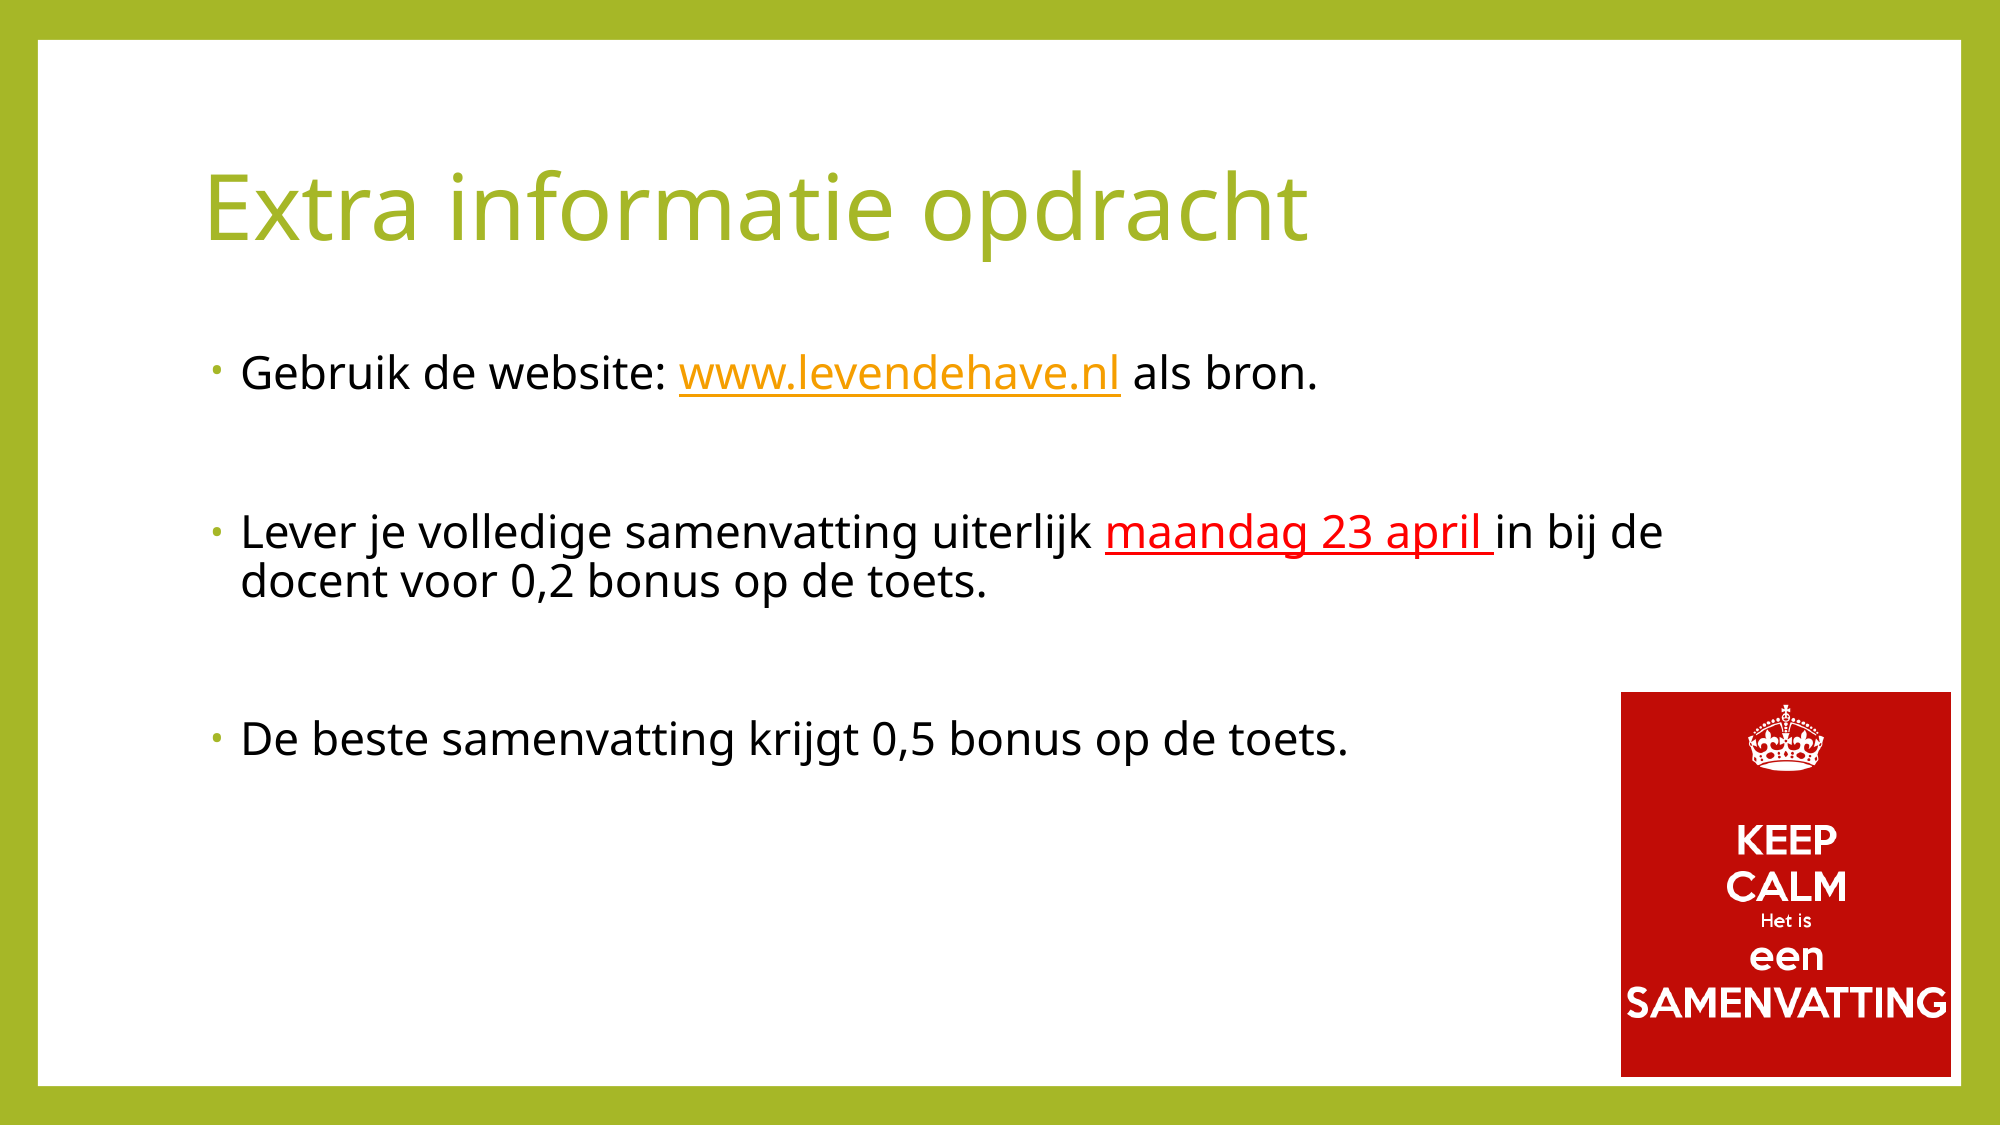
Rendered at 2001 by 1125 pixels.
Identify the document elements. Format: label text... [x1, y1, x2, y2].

title Extra informatie opdracht [187, 99, 1808, 323]
picture [1620, 691, 1952, 1077]
list Gebruik de website: www.levendehave.nl als bron. Lever je volledige samenvatting uiterlijk maandag 23 april in bij de docent voor 0,2 bonus op de toets. De beste samenvatting krijgt 0,5 bonus op de toets. [187, 337, 1808, 1000]
